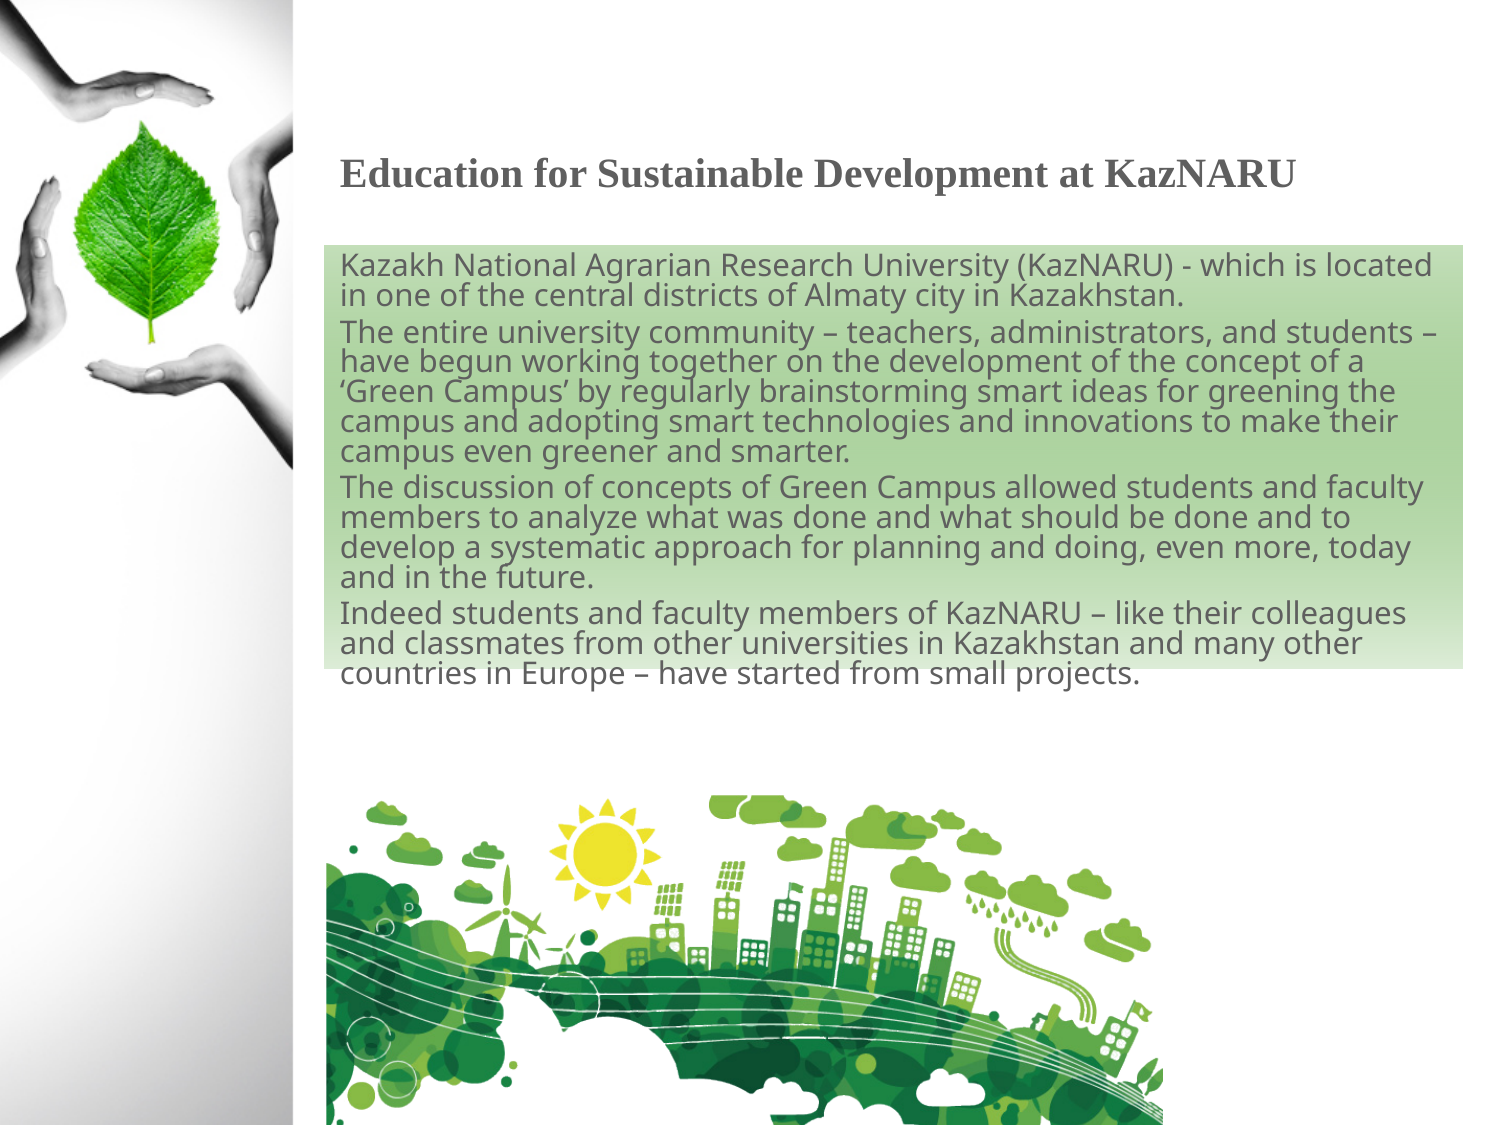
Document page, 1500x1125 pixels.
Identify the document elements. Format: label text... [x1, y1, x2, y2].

list Kazakh National Agrarian Research University (KazNARU) - which is located in one of the central districts of Almaty city in Kazakhstan. The entire university community – teachers, administrators, and students – have begun working together on the development of the concept of a ‘Green Campus’ by regularly brainstorming smart ideas for greening the campus and adopting smart technologies and innovations to make their campus even greener and smarter. The discussion of concepts of Green Campus allowed students and faculty members to analyze what was done and what should be done and to develop a systematic approach for planning and doing, even more, today and in the future. Indeed students and faculty members of KazNARU – like their colleagues and classmates from other universities in Kazakhstan and many other countries in Europe – have started from small projects. [324, 245, 1463, 669]
picture [0, 0, 1500, 1125]
title Education for Sustainable Development at KazNARU [324, 112, 1463, 230]
